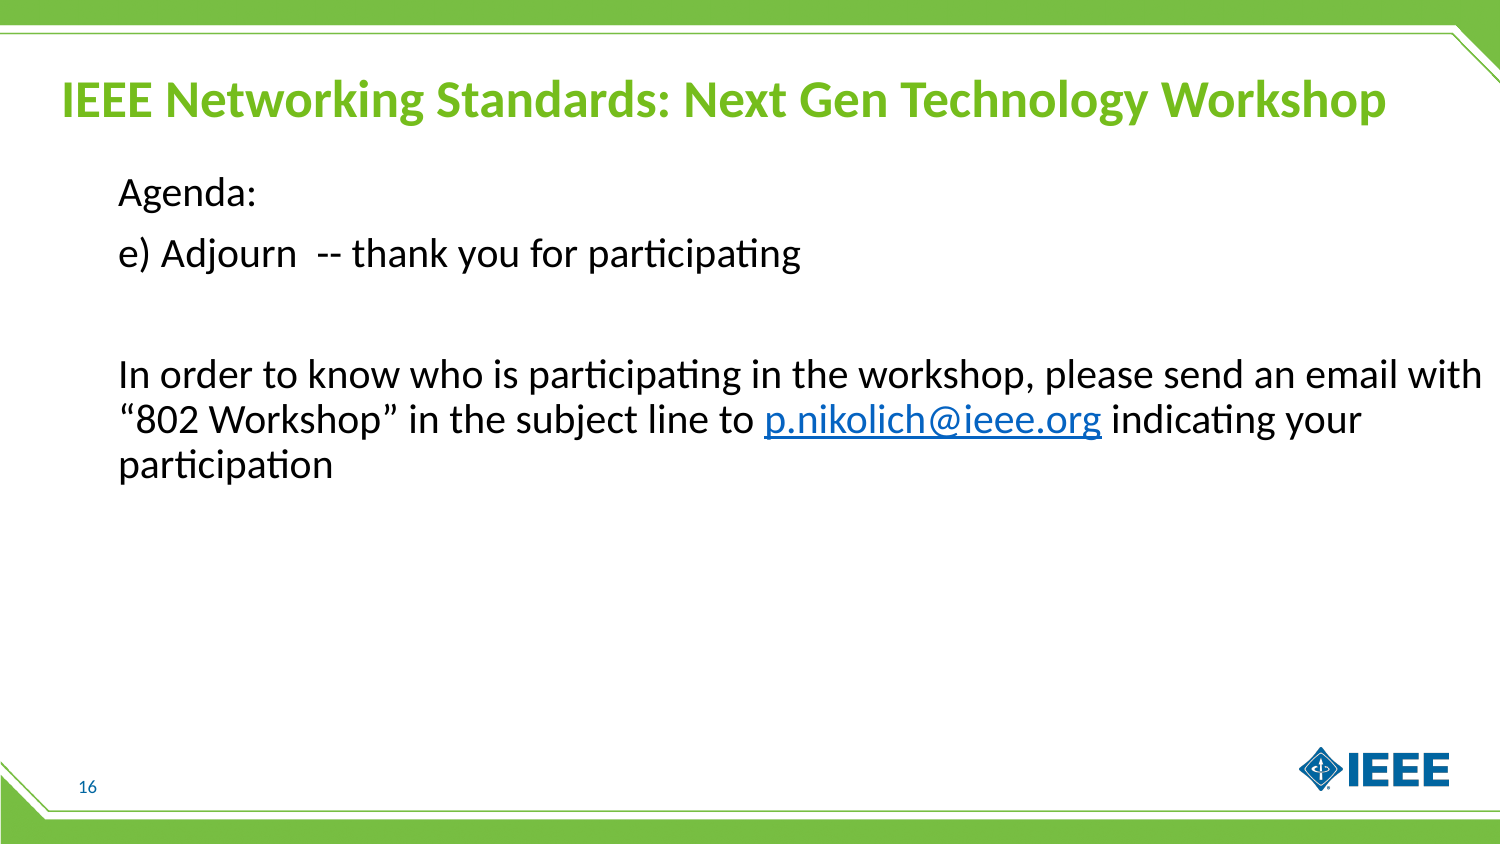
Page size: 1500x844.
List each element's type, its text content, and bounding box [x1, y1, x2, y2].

list Agenda: e) Adjourn -- thank you for participating In order to know who is participating in the workshop, please send an email with “802 Workshop” in the subject line to p.nikolich@ieee.org indicating your participation [103, 162, 1500, 737]
title IEEE Networking Standards: Next Gen Technology Workshop [46, 68, 1453, 137]
picture [0, 0, 1500, 84]
picture [1299, 747, 1449, 760]
slide_number 16 [63, 763, 143, 809]
picture [2, 761, 1500, 844]
